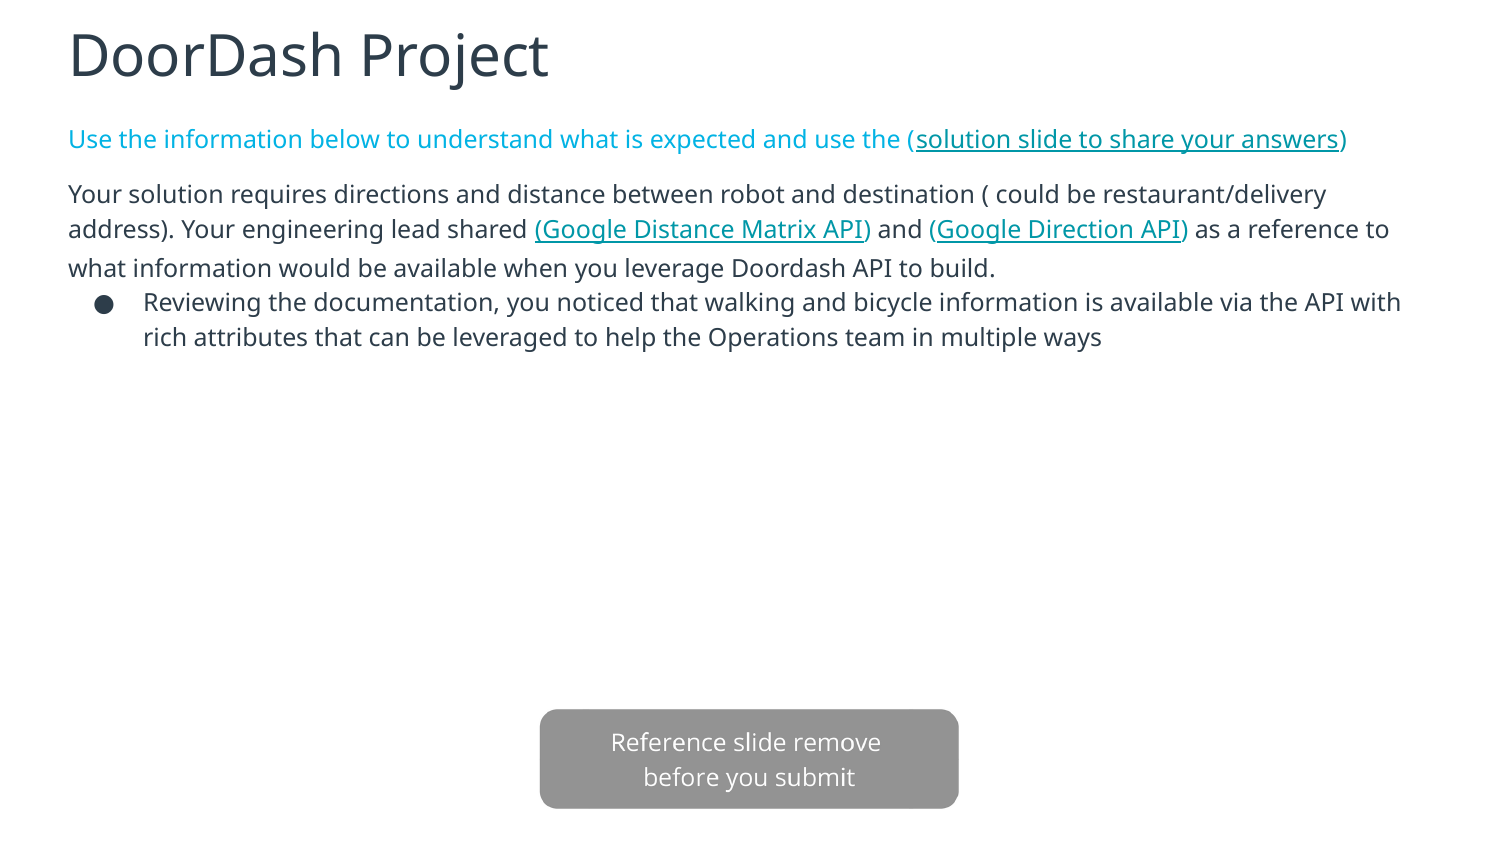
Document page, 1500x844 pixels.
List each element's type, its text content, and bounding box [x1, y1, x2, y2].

title DoorDash Project [62, 12, 1413, 111]
list Use the information below to understand what is expected and use the (solution slide to share your answers) [62, 112, 1413, 164]
list Your solution requires directions and distance between robot and destination ( could be restaurant/delivery address). Your engineering lead shared (Google Distance Matrix API) and (Google Direction API) as a reference to what information would be available when you leverage Doordash API to build. Reviewing the documentation, you noticed that walking and bicycle information is available via the API with rich attributes that can be leveraged to help the Operations team in multiple ways [62, 168, 1413, 638]
picture [535, 706, 961, 813]
